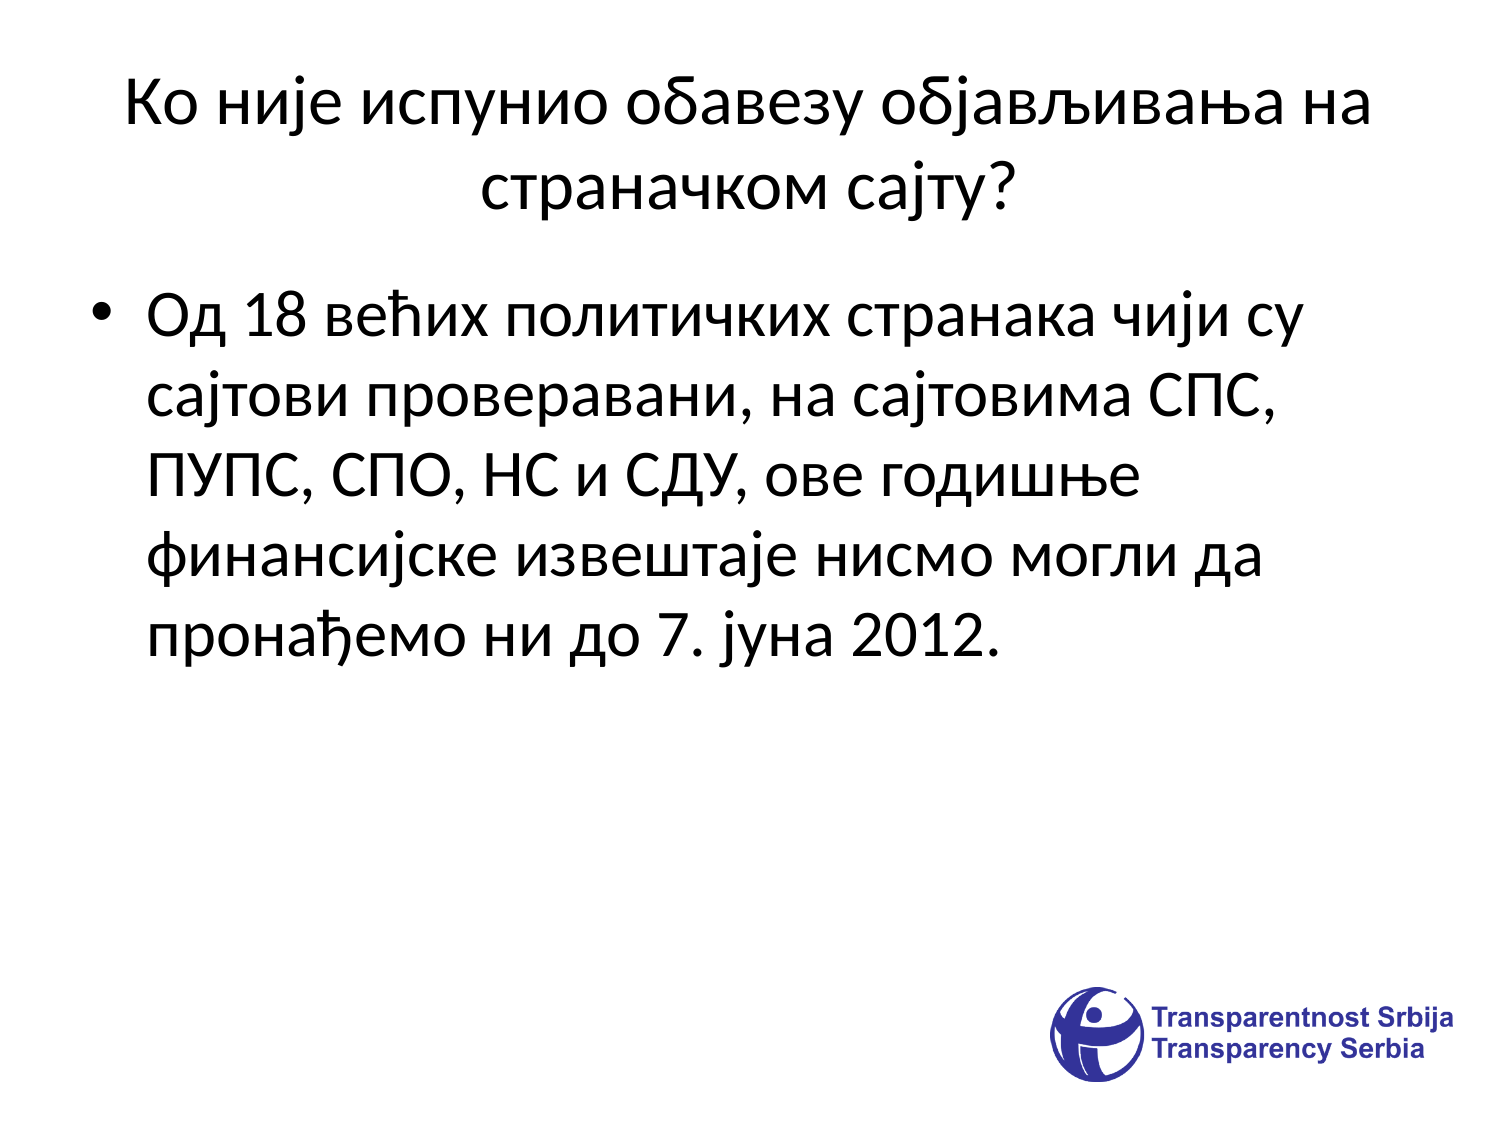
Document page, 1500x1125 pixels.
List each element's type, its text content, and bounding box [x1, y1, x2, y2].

list Од 18 већих политичких странака чији су сајтови проверавани, на сајтовима СПС, ПУПС, СПО, НС и СДУ, ове годишње финансијске извештаје нисмо могли да пронађемо ни до 7. јуна 2012. [75, 262, 1425, 1005]
title Ко није испунио обавезу објављивања на страначком сајту? [75, 45, 1425, 233]
picture [1050, 987, 1453, 1082]
